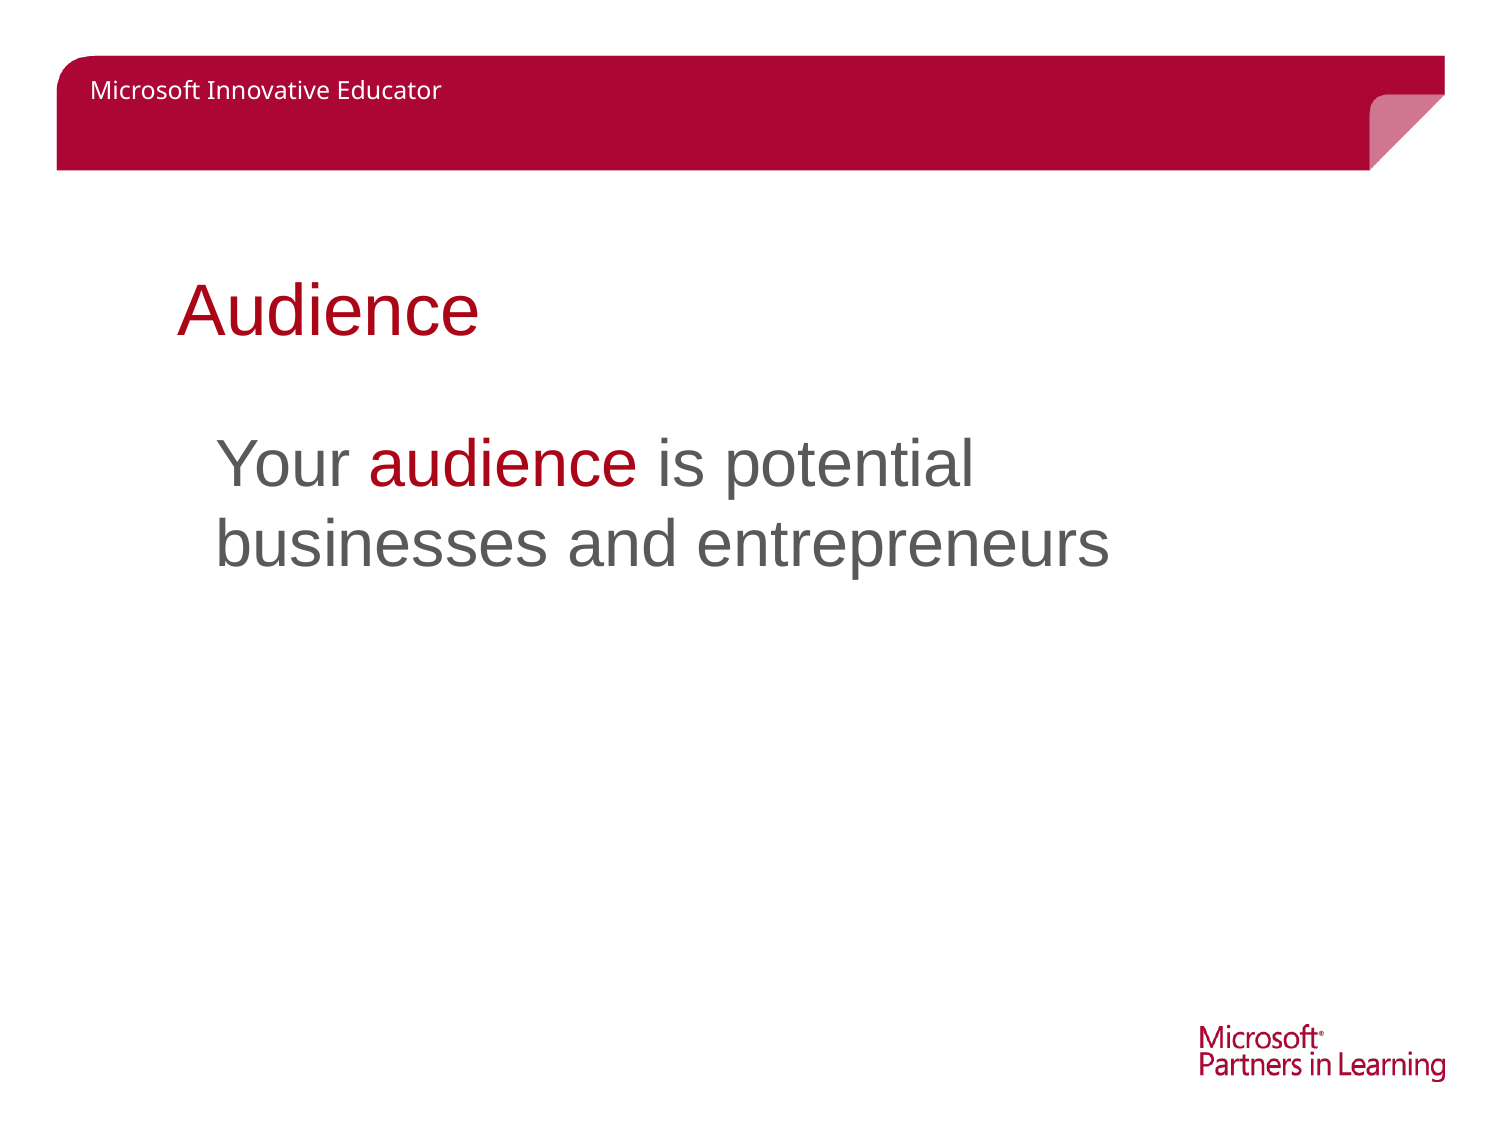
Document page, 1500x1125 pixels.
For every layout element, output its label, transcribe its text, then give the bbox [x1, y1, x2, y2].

picture [0, 0, 1500, 213]
picture [1200, 1024, 1445, 1082]
title Audience [162, 212, 1376, 401]
list Your audience is potential businesses and entrepreneurs [162, 412, 1338, 726]
